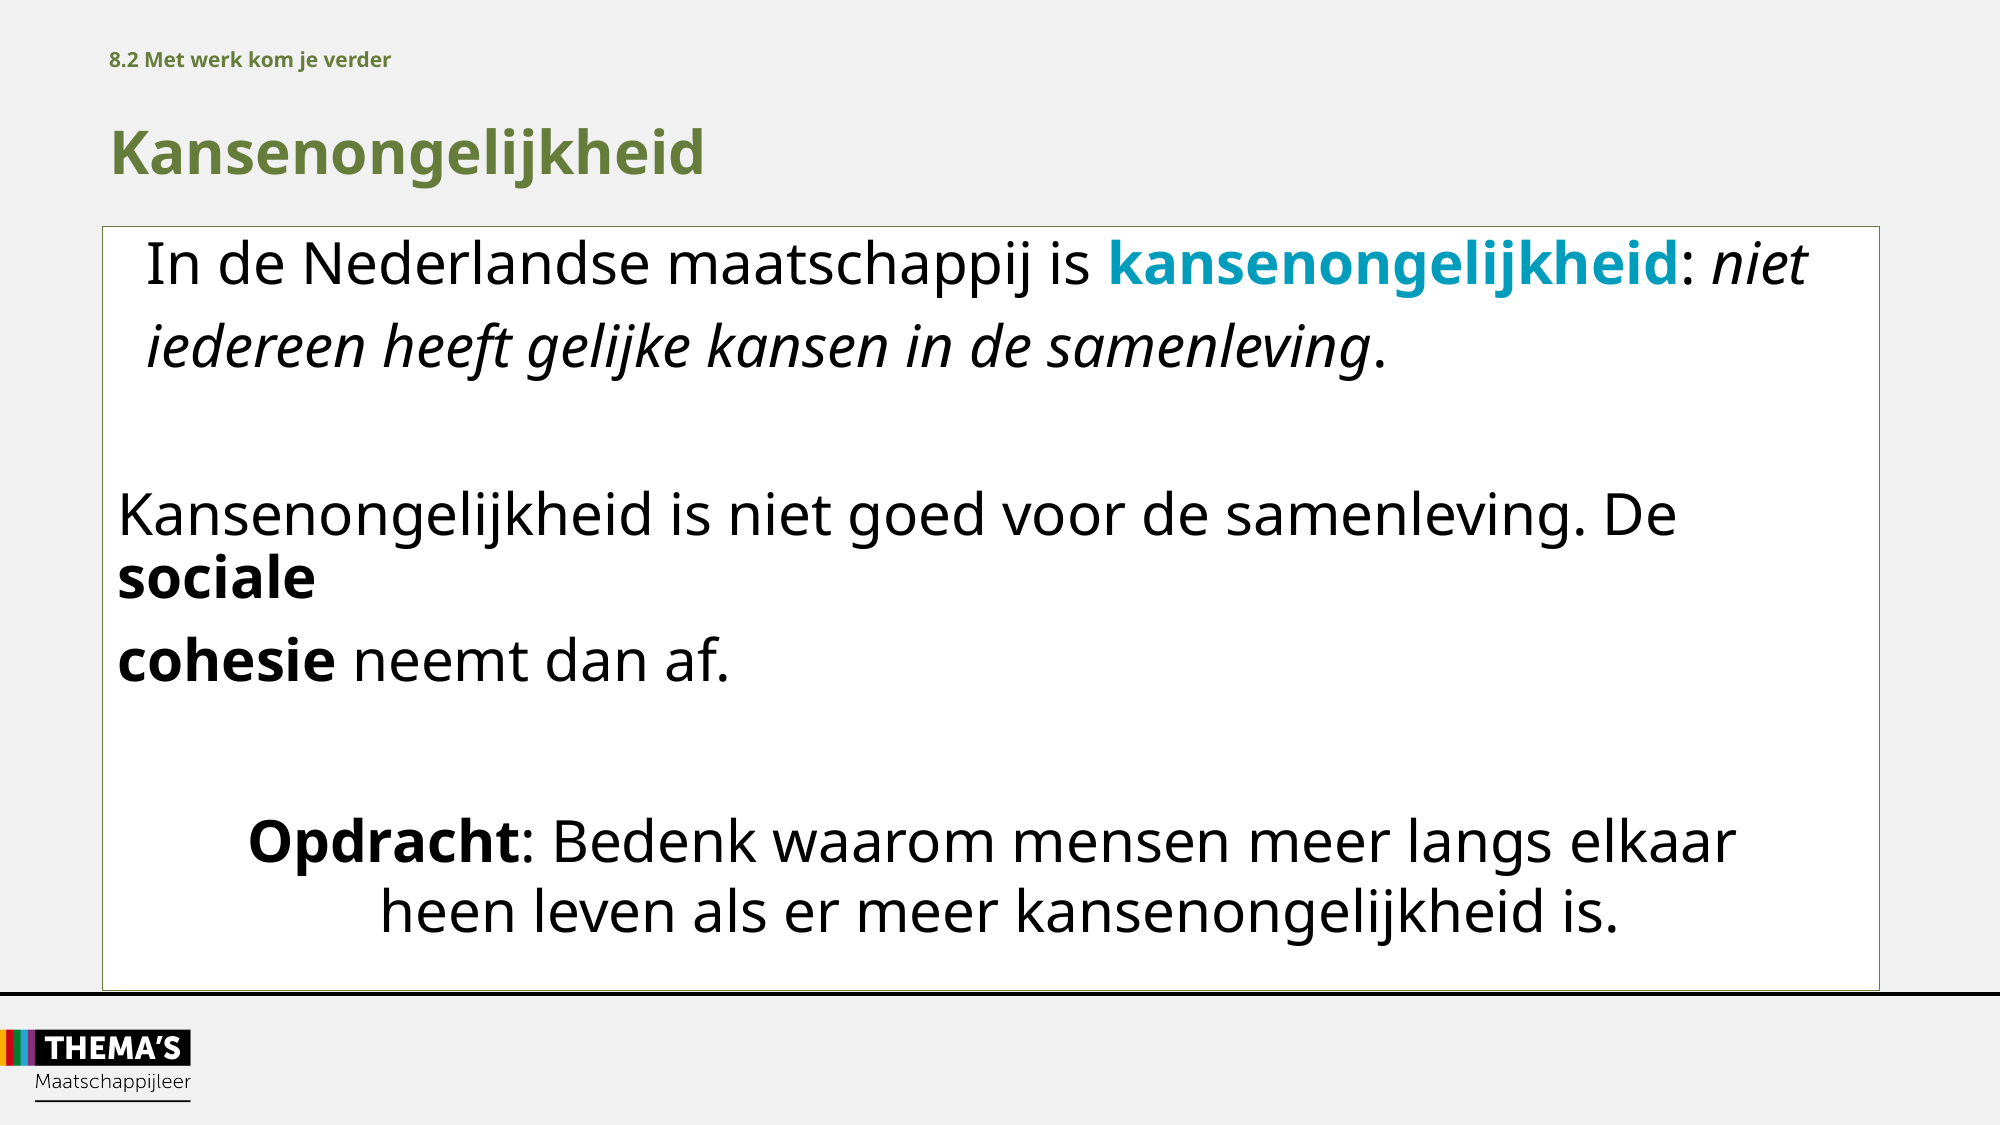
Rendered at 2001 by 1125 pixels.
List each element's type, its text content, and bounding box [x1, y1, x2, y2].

picture [0, 993, 203, 1125]
list Kansenongelijkheid [94, 114, 1879, 205]
list In de Nederlandse maatschappij is kansenongelijkheid: niet iedereen heeft gelijke kansen in de samenleving. Kansenongelijkheid is niet goed voor de samenleving. De sociale cohesie neemt dan af. [102, 226, 1880, 991]
text_box Opdracht: Bedenk waarom mensen meer langs elkaar heen leven als er meer kansenongelijkheid is. [232, 797, 1768, 952]
list 8.2 Met werk kom je verder [94, 33, 941, 88]
